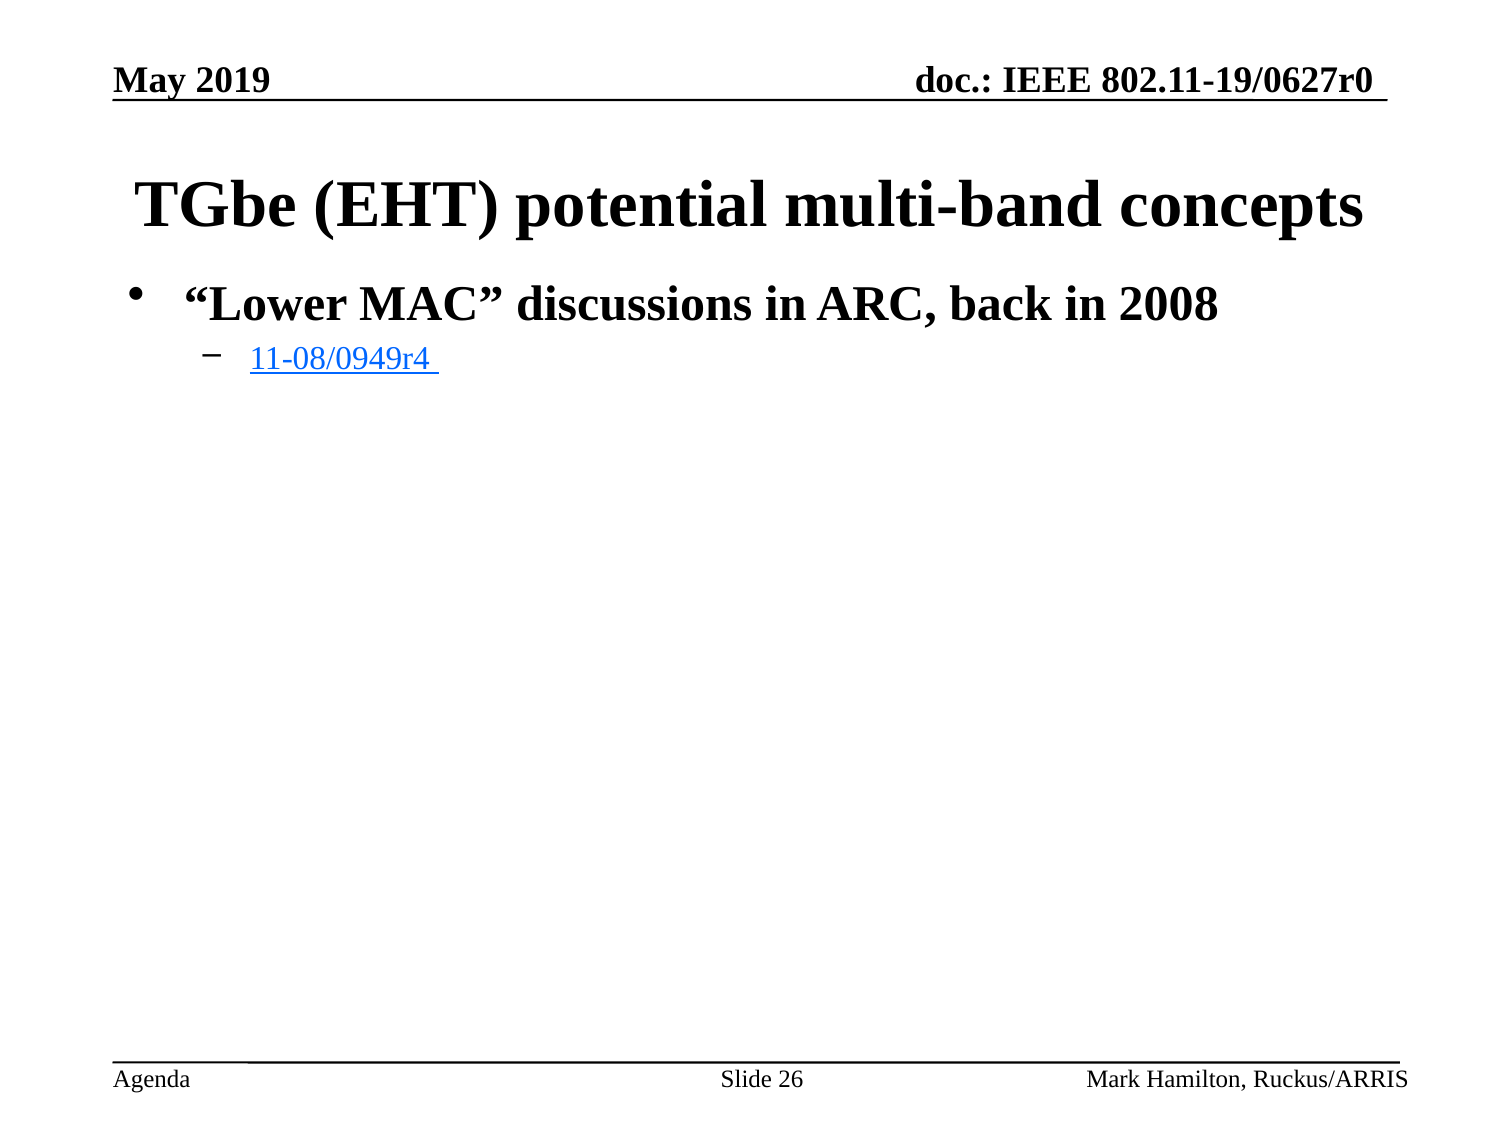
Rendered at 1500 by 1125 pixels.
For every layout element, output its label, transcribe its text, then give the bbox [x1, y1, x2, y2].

list “Lower MAC” discussions in ARC, back in 2008 11-08/0949r4 [112, 262, 1388, 875]
title TGbe (EHT) potential multi-band concepts [112, 112, 1388, 262]
